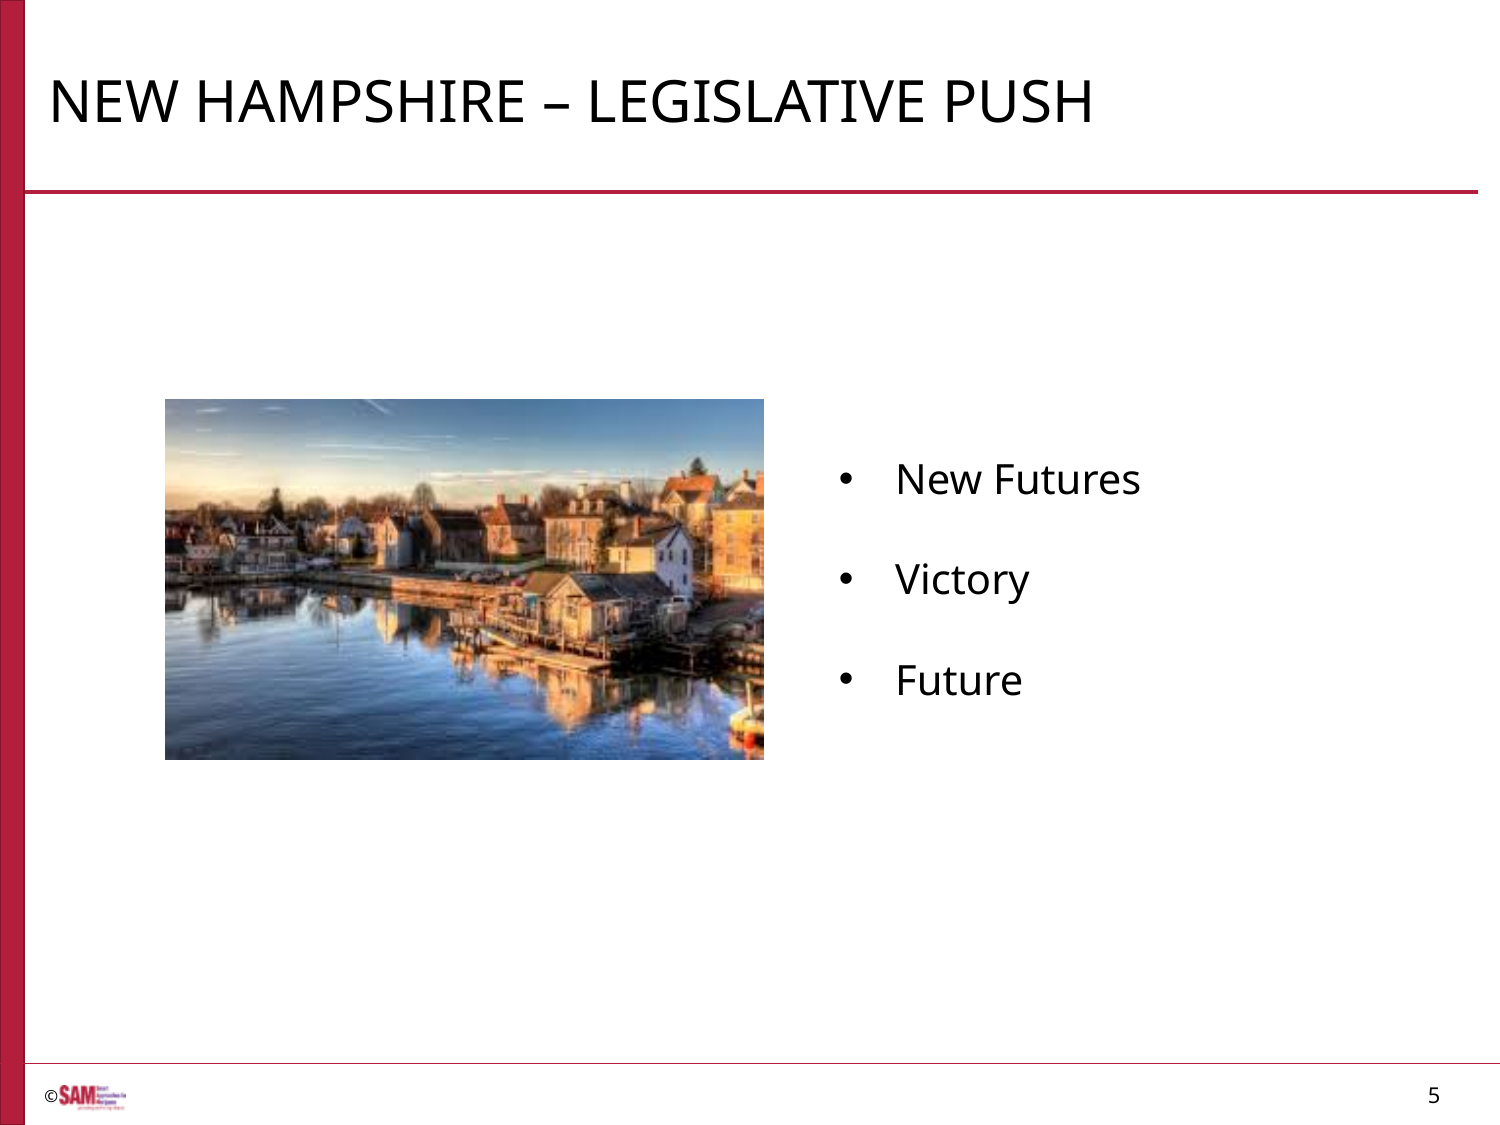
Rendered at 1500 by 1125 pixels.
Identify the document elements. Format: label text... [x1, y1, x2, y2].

text_box New Futures Victory Future [824, 445, 1157, 711]
picture [59, 1085, 126, 1112]
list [165, 399, 764, 760]
title NEW HAMPSHIRE – LEGISLATIVE PUSH [48, 23, 1479, 169]
